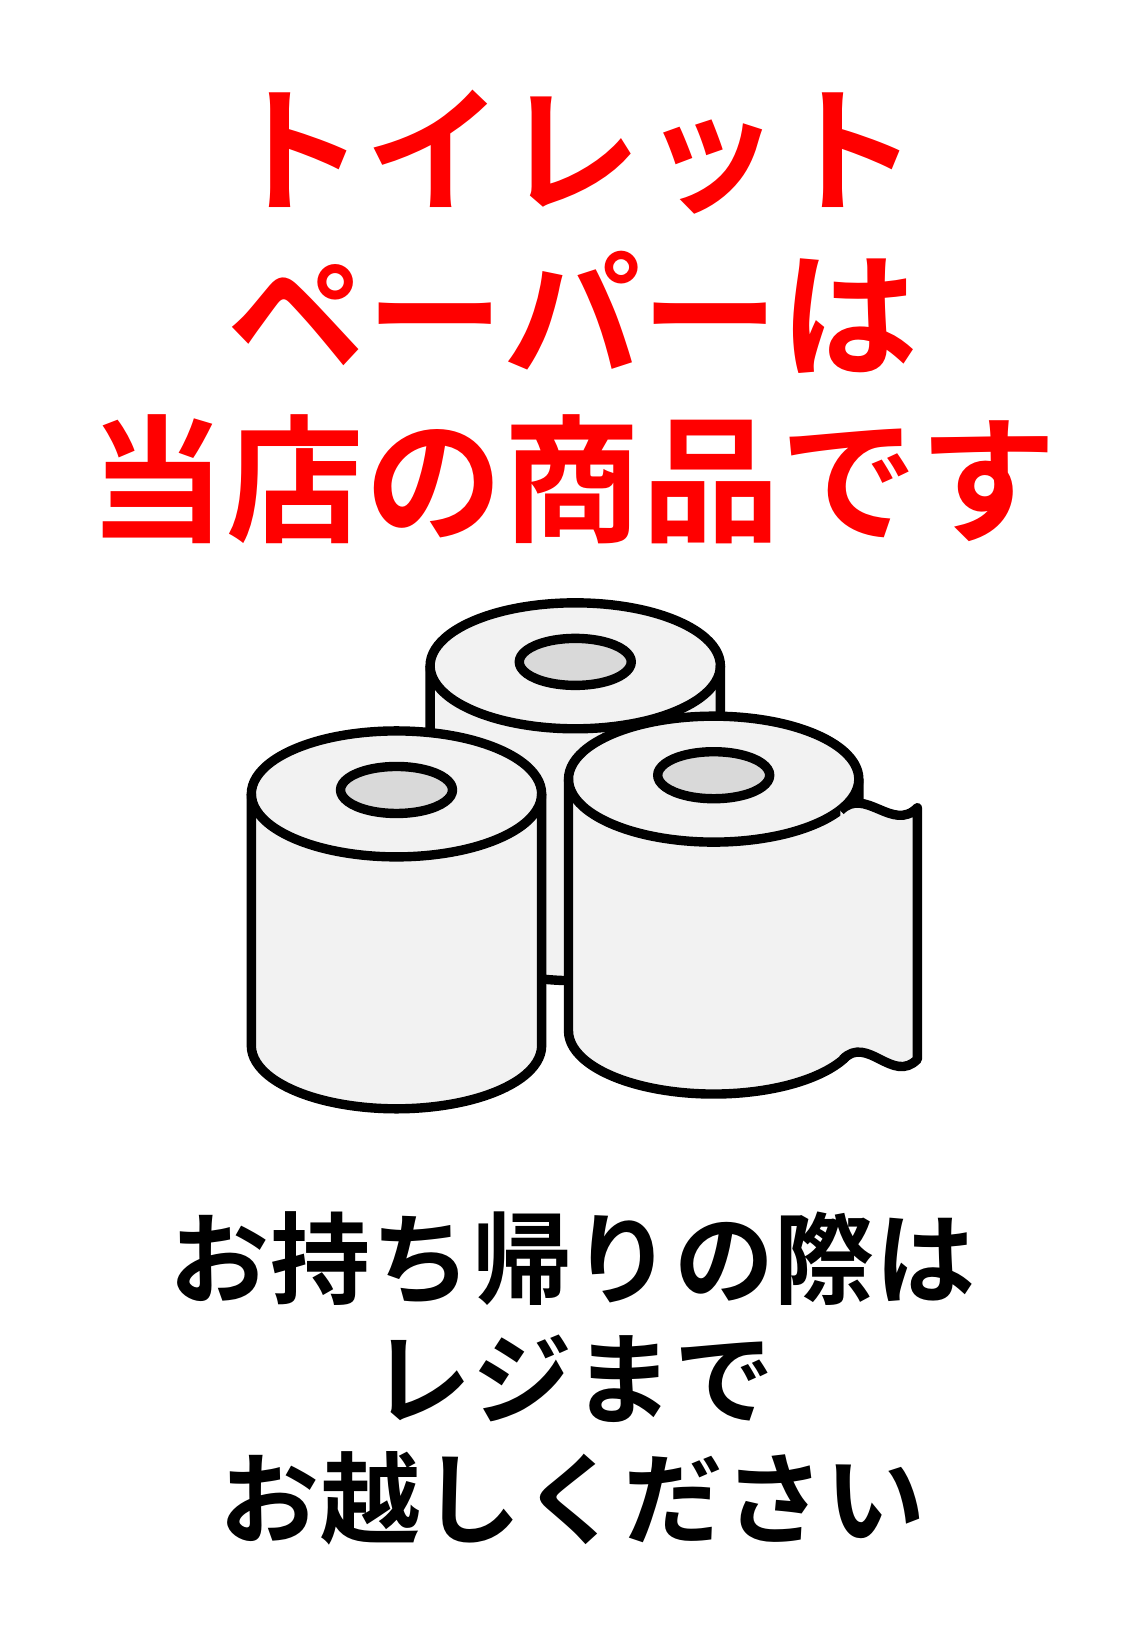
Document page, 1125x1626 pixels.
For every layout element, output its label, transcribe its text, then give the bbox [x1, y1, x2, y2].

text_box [251, 602, 918, 1109]
text_box お持ち帰りの際は レジまで お越しください [52, 1189, 1094, 1565]
text_box トイレット ペーパーは 当店の商品です [52, 56, 1094, 566]
